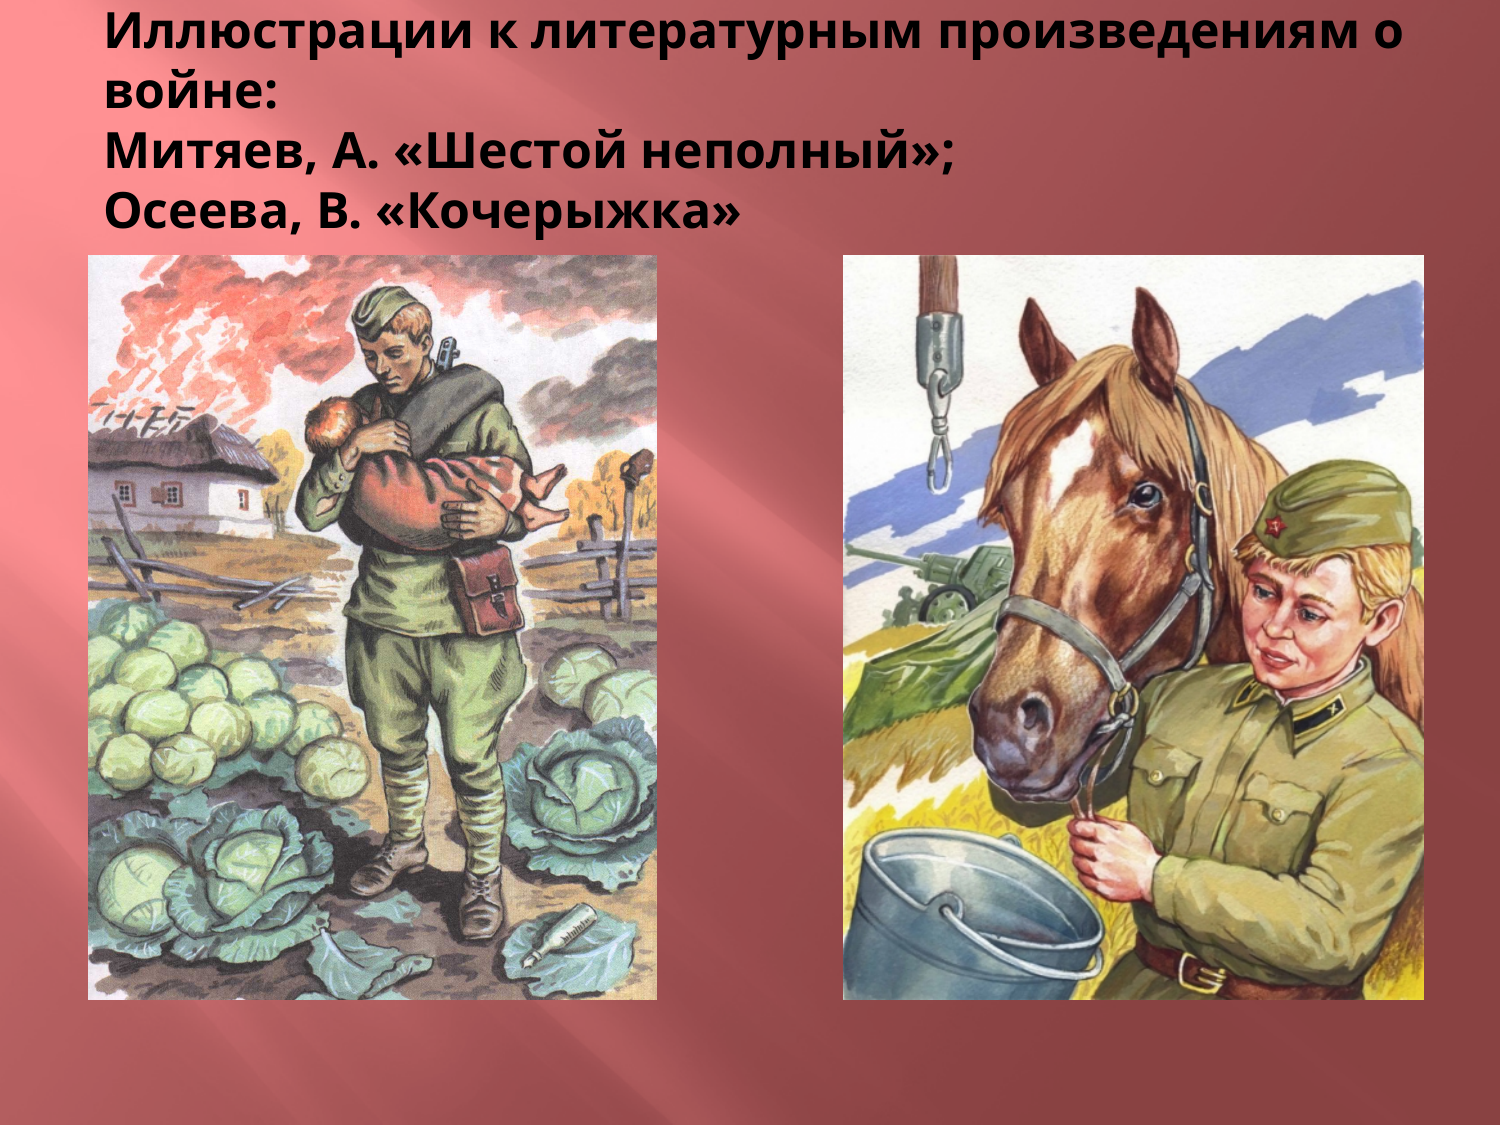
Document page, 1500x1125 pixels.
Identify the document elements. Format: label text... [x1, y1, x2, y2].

picture [88, 255, 657, 1000]
picture [843, 255, 1424, 1000]
title Иллюстрации к литературным произведениям о войне: Митяев, А. «Шестой неполный»; Осеева, В. «Кочерыжка» [88, 30, 1425, 206]
